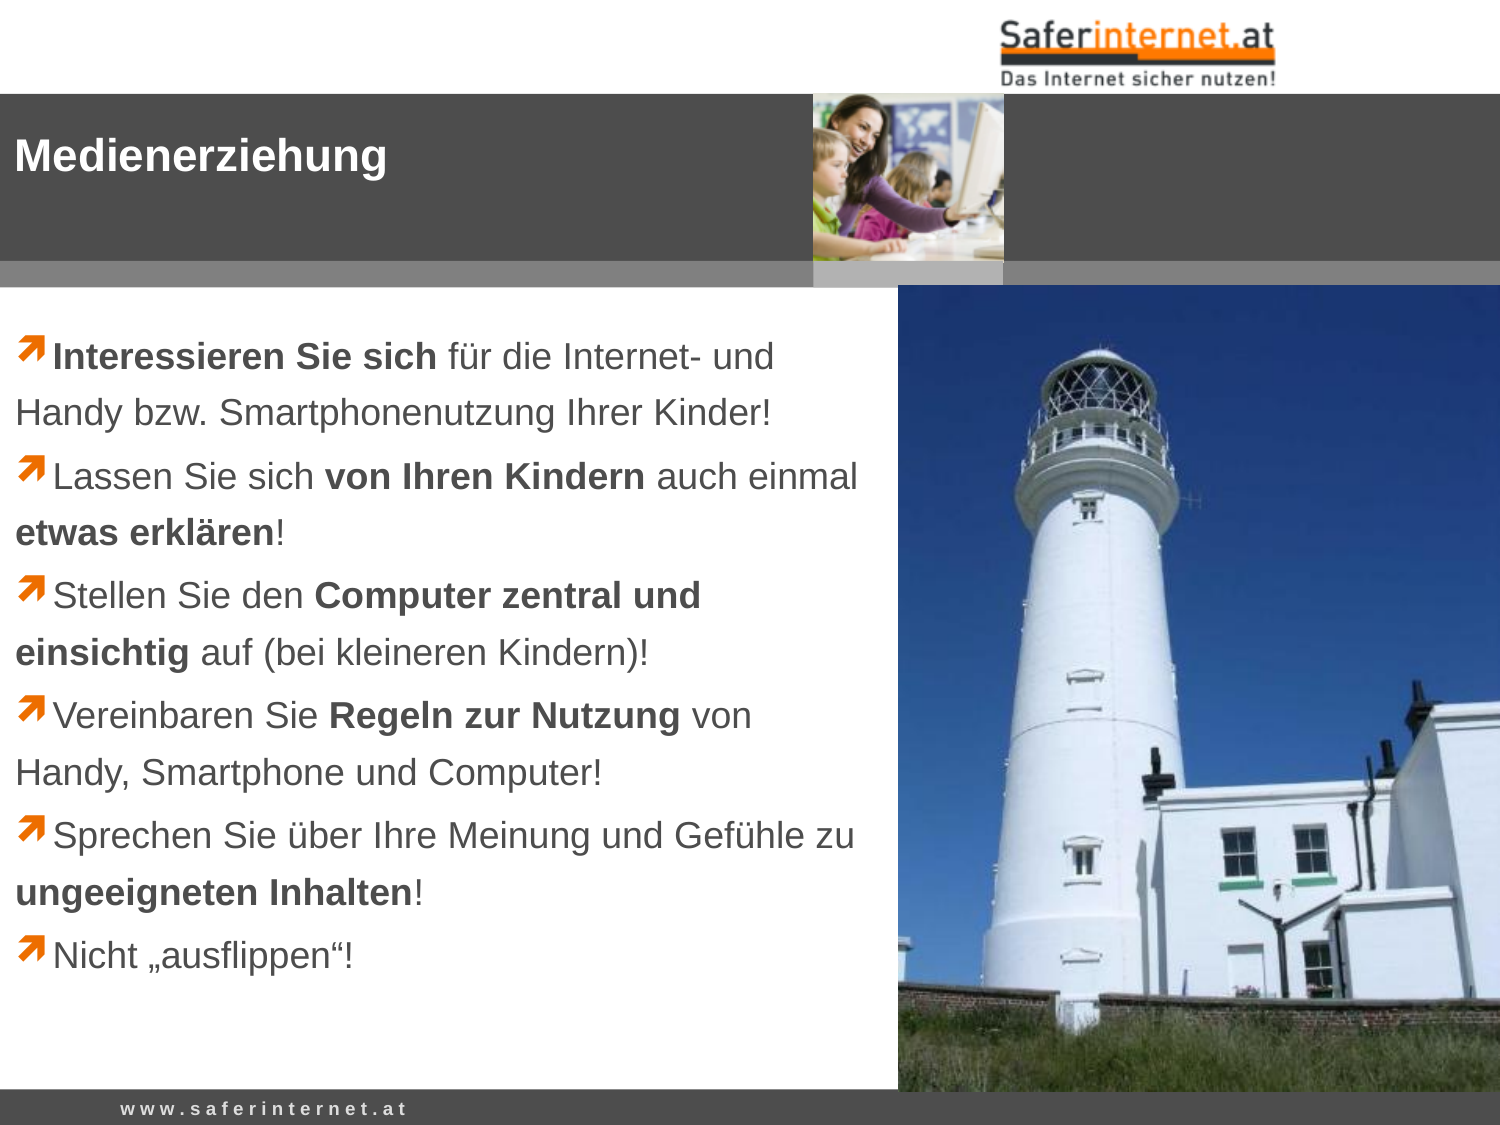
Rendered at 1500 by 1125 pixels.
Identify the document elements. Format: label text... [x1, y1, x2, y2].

text_box Medienerziehung [0, 118, 744, 224]
picture [898, 285, 1500, 1092]
picture [813, 93, 1004, 263]
footer w w w . s a f e r i n t e r n e t . a t [105, 1089, 923, 1125]
subtitle Interessieren Sie sich für die Internet- und Handy bzw. Smartphonenutzung Ihrer Kinder! Lassen Sie sich von Ihren Kindern auch einmal etwas erklären! Stellen Sie den Computer zentral und einsichtig auf (bei kleineren Kindern)! Vereinbaren Sie Regeln zur Nutzung von Handy, Smartphone und Computer! Sprechen Sie über Ihre Meinung und Gefühle zu ungeeigneten Inhalten! Nicht „ausflippen“! [0, 260, 885, 992]
picture [994, 15, 1282, 92]
